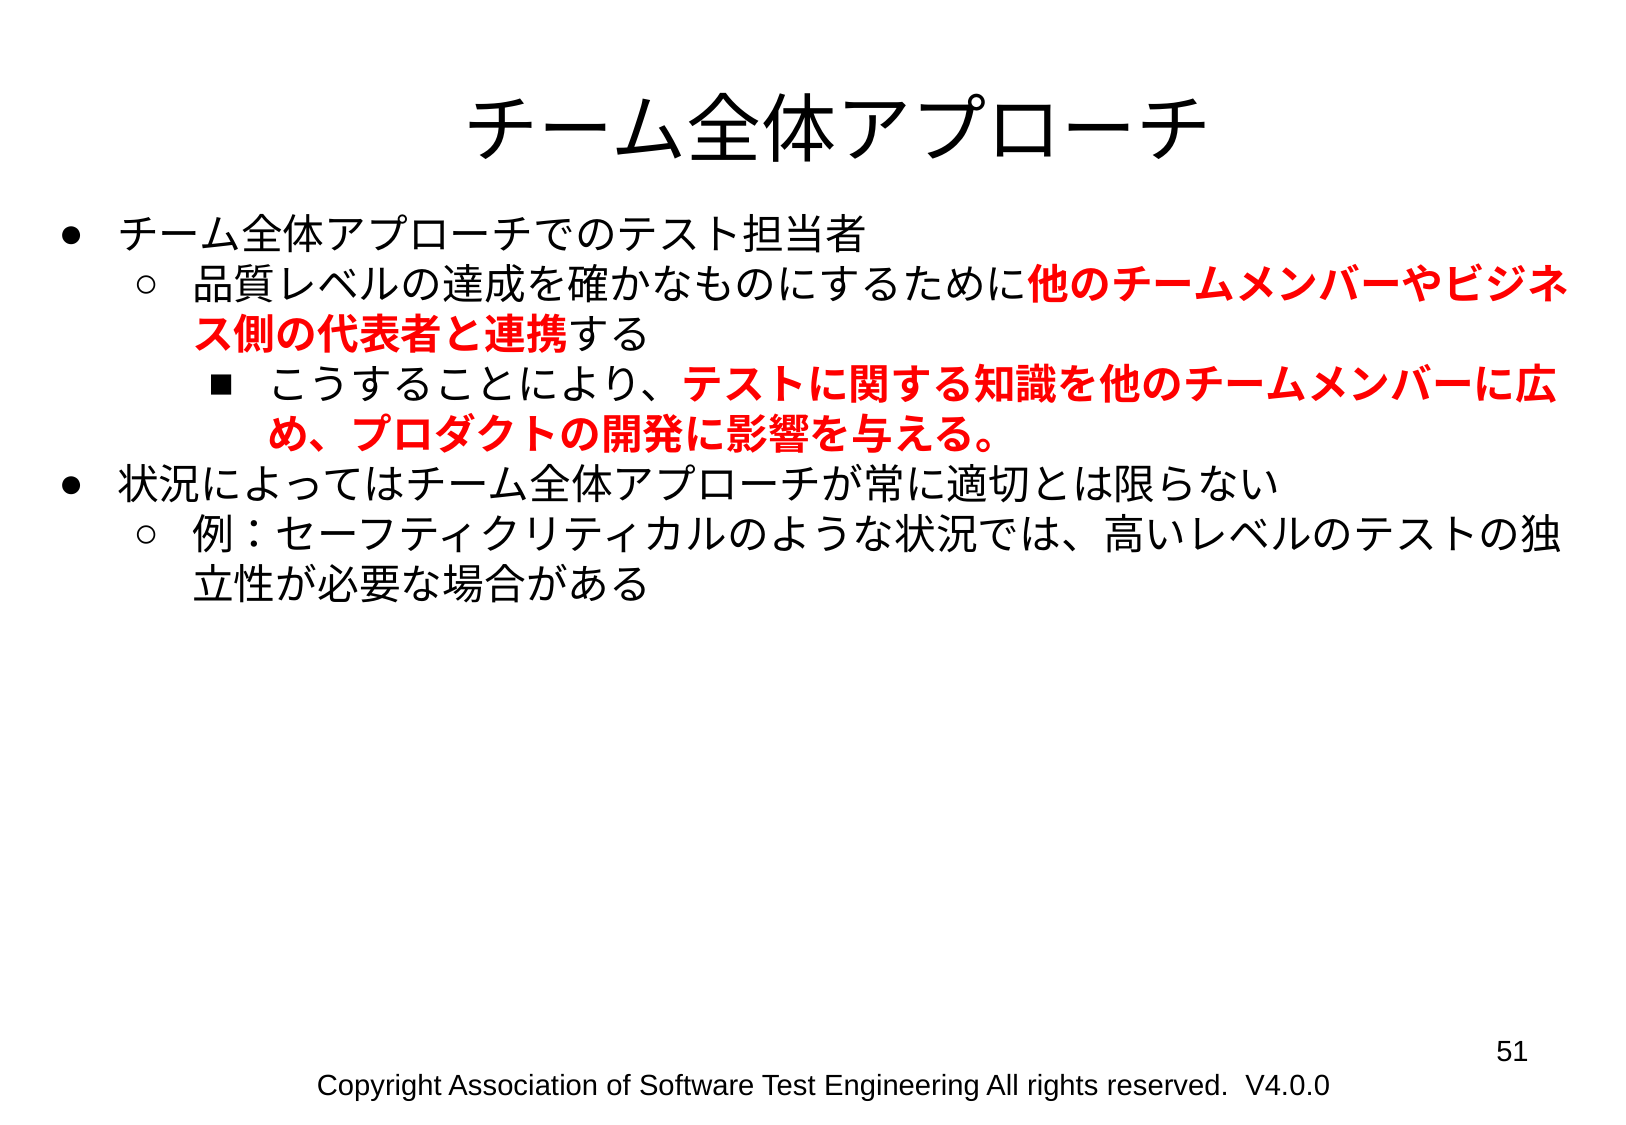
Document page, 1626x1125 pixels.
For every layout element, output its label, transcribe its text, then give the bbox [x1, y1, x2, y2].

list チーム全体アプローチでのテスト担当者 品質レベルの達成を確かなものにするために他のチームメンバーやビジネス側の代表者と連携する こうすることにより、テストに関する知識を他のチームメンバーに広め、プロダクトの開発に影響を与える。 状況によってはチーム全体アプローチが常に適切とは限らない 例：セーフティクリティカルのような状況では、高いレベルのテストの独立性が必要な場合がある [26, 200, 1598, 936]
slide_number ‹#› [1164, 1024, 1544, 1103]
footer Copyright Association of Software Test Engineering All rights reserved. V4.0.0 [233, 1058, 1164, 1103]
title チーム全体アプローチ [137, 87, 1538, 167]
